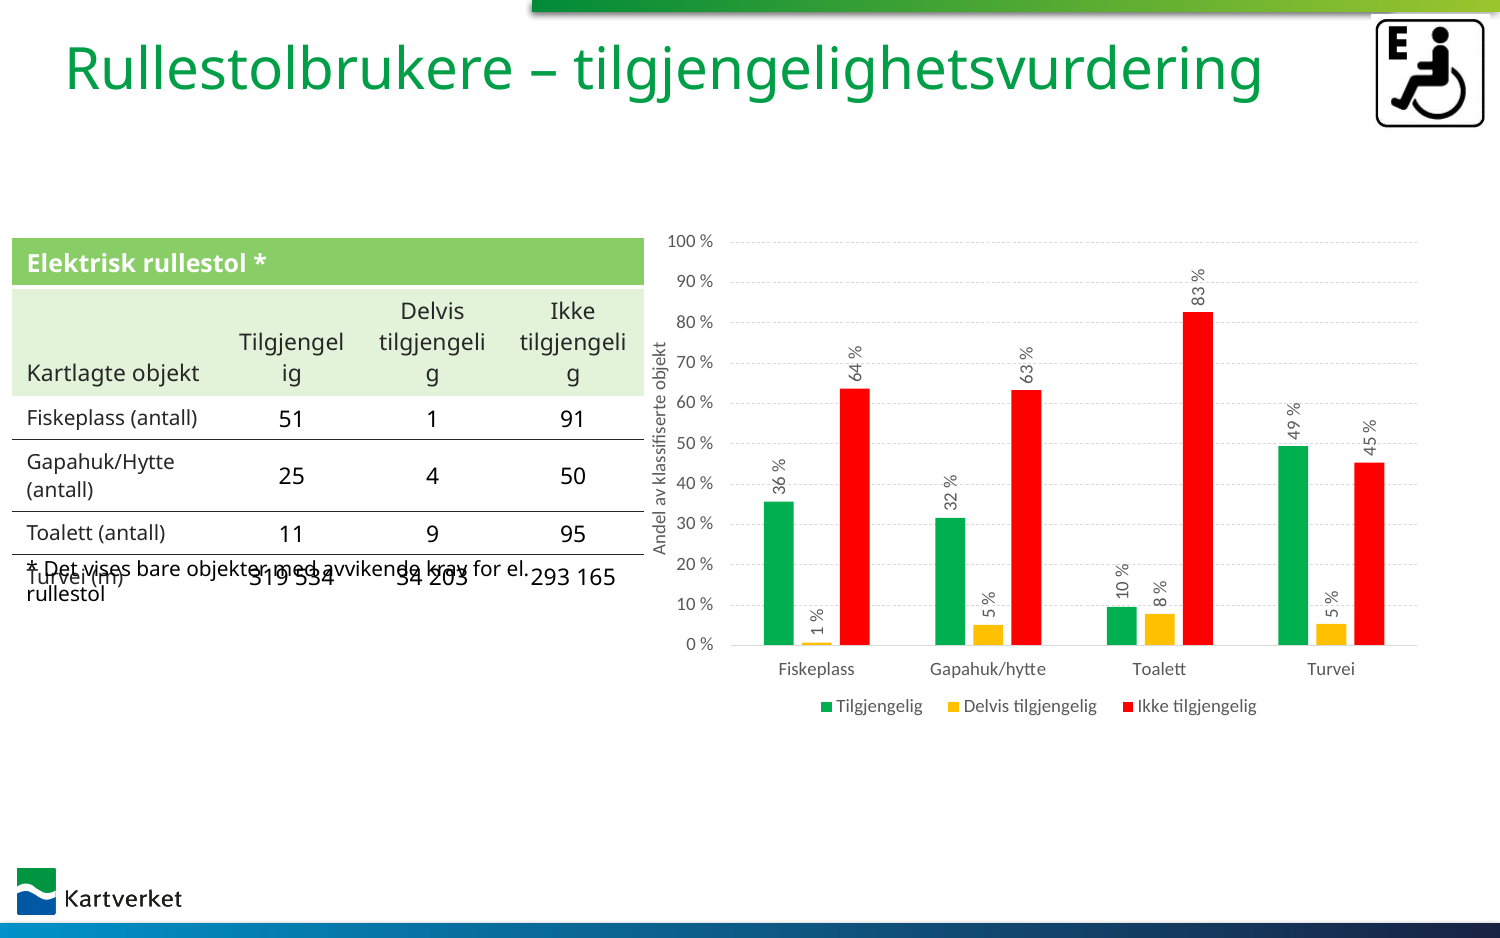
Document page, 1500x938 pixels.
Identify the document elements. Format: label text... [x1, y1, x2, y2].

table_cell Tilgjengelig [222, 289, 362, 396]
table_cell Kartlagte objekt [12, 289, 222, 396]
table_cell 1 [362, 396, 503, 439]
table_cell Delvis tilgjengelig [362, 289, 503, 396]
table_cell Toalett (antall) [12, 512, 222, 548]
table_cell 50 [503, 440, 638, 511]
text_box Rullestolbrukere – tilgjengelighetsvurdering [49, 12, 1372, 109]
table_header Elektrisk rullestol * [12, 238, 638, 285]
table_cell Gapahuk/Hytte (antall) [12, 440, 222, 511]
picture [643, 218, 1429, 728]
table_cell 91 [503, 396, 638, 439]
table_cell 9 [362, 512, 503, 548]
table_cell 95 [503, 512, 638, 554]
table_cell 25 [222, 440, 362, 511]
table_cell 293 165 [597, 555, 638, 598]
table_cell Ikke tilgjengelig [503, 289, 638, 396]
text_box * Det vises bare objekter med avvikende krav for el. rullestol [11, 548, 597, 613]
table_cell 4 [362, 440, 503, 511]
table_cell 51 [222, 396, 362, 439]
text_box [1371, 13, 1491, 133]
table_cell 11 [222, 512, 362, 548]
table_cell Fiskeplass (antall) [12, 396, 222, 439]
